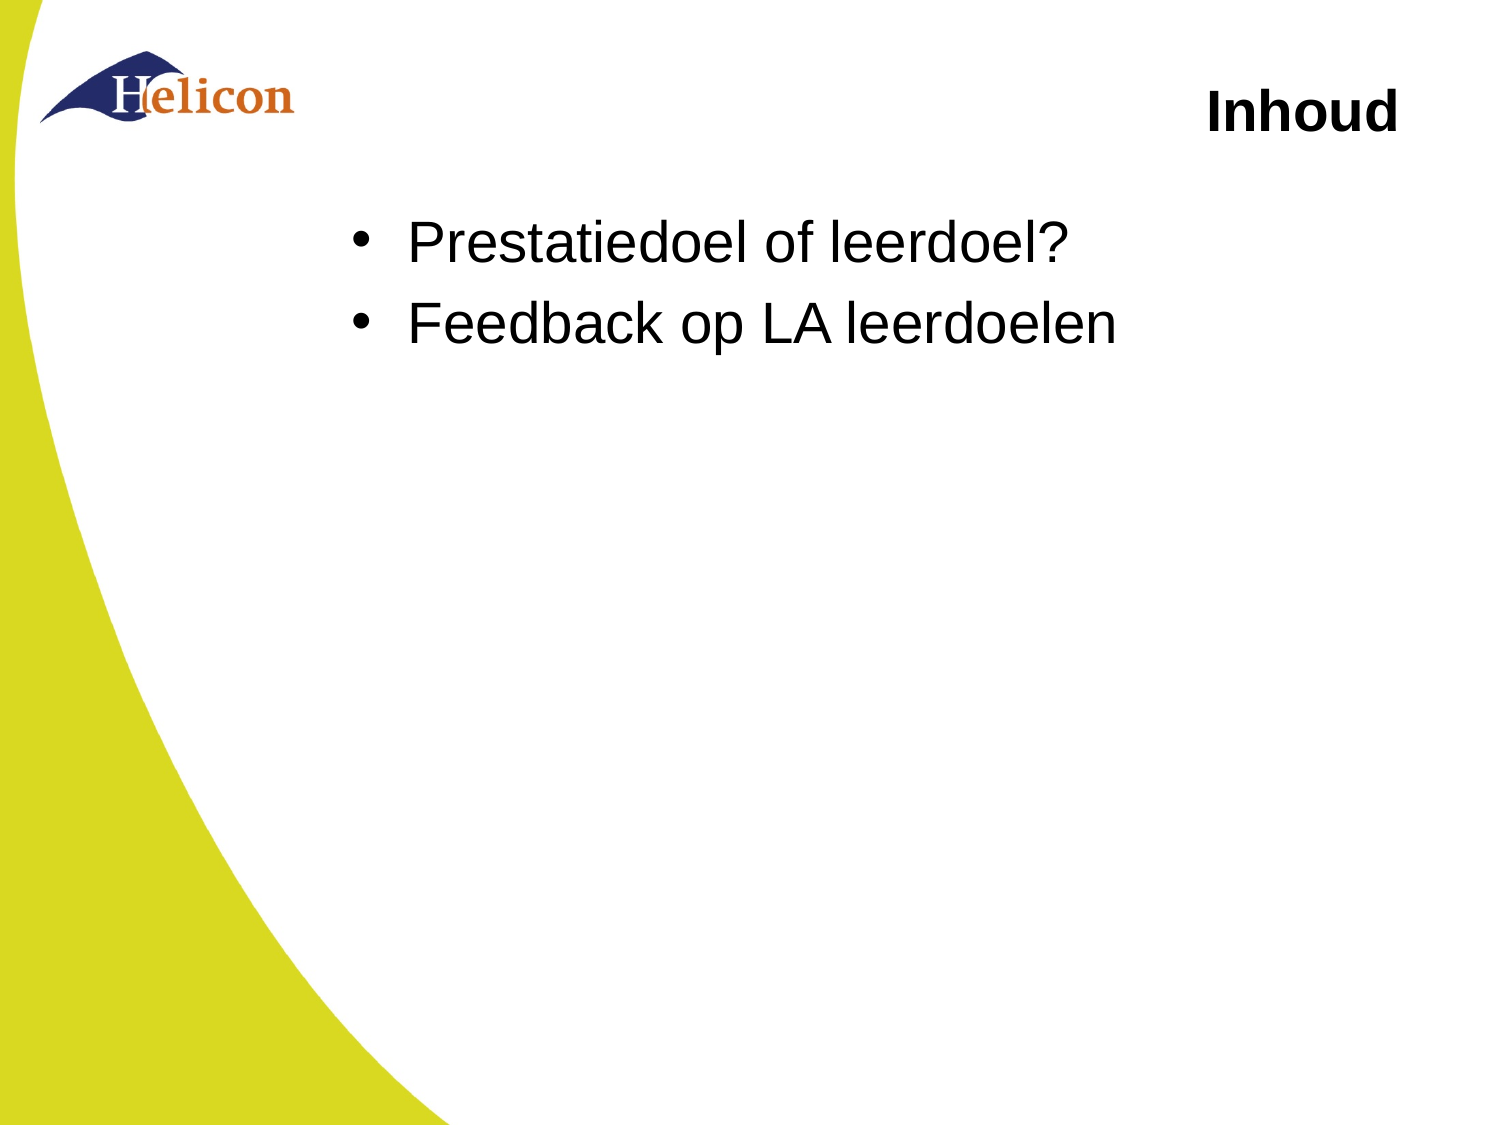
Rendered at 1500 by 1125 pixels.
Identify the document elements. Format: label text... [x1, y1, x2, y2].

picture [0, 0, 1500, 1125]
list Prestatiedoel of leerdoel? Feedback op LA leerdoelen [336, 196, 1425, 1005]
title Inhoud [324, 54, 1415, 161]
